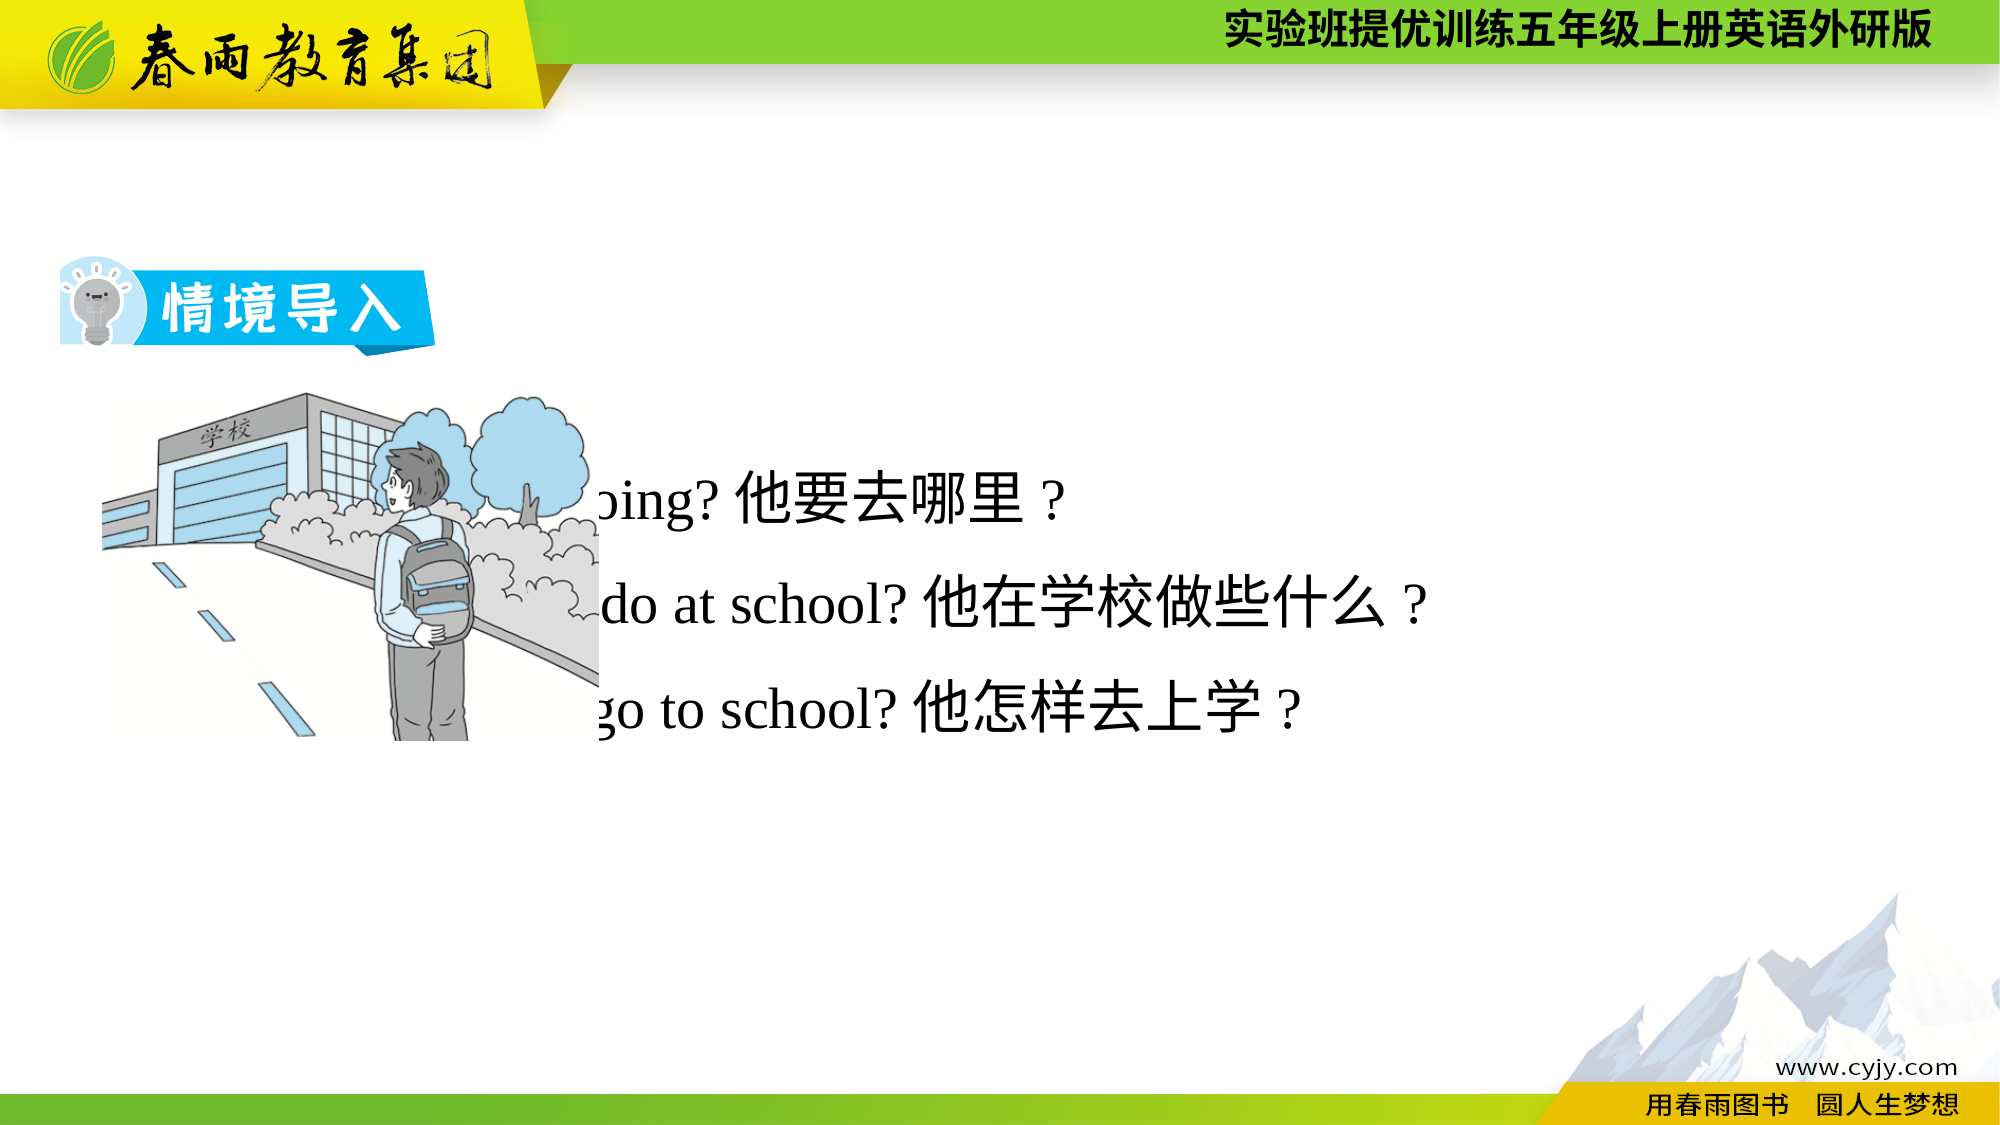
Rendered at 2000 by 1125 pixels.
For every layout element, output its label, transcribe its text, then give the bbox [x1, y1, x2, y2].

picture [0, 0, 2000, 1125]
list 1.Where is he going?他要去哪里? 2.What does he do at school?他在学校做些什么? 3.How does he go to school?他怎样去上学? [59, 418, 1944, 752]
